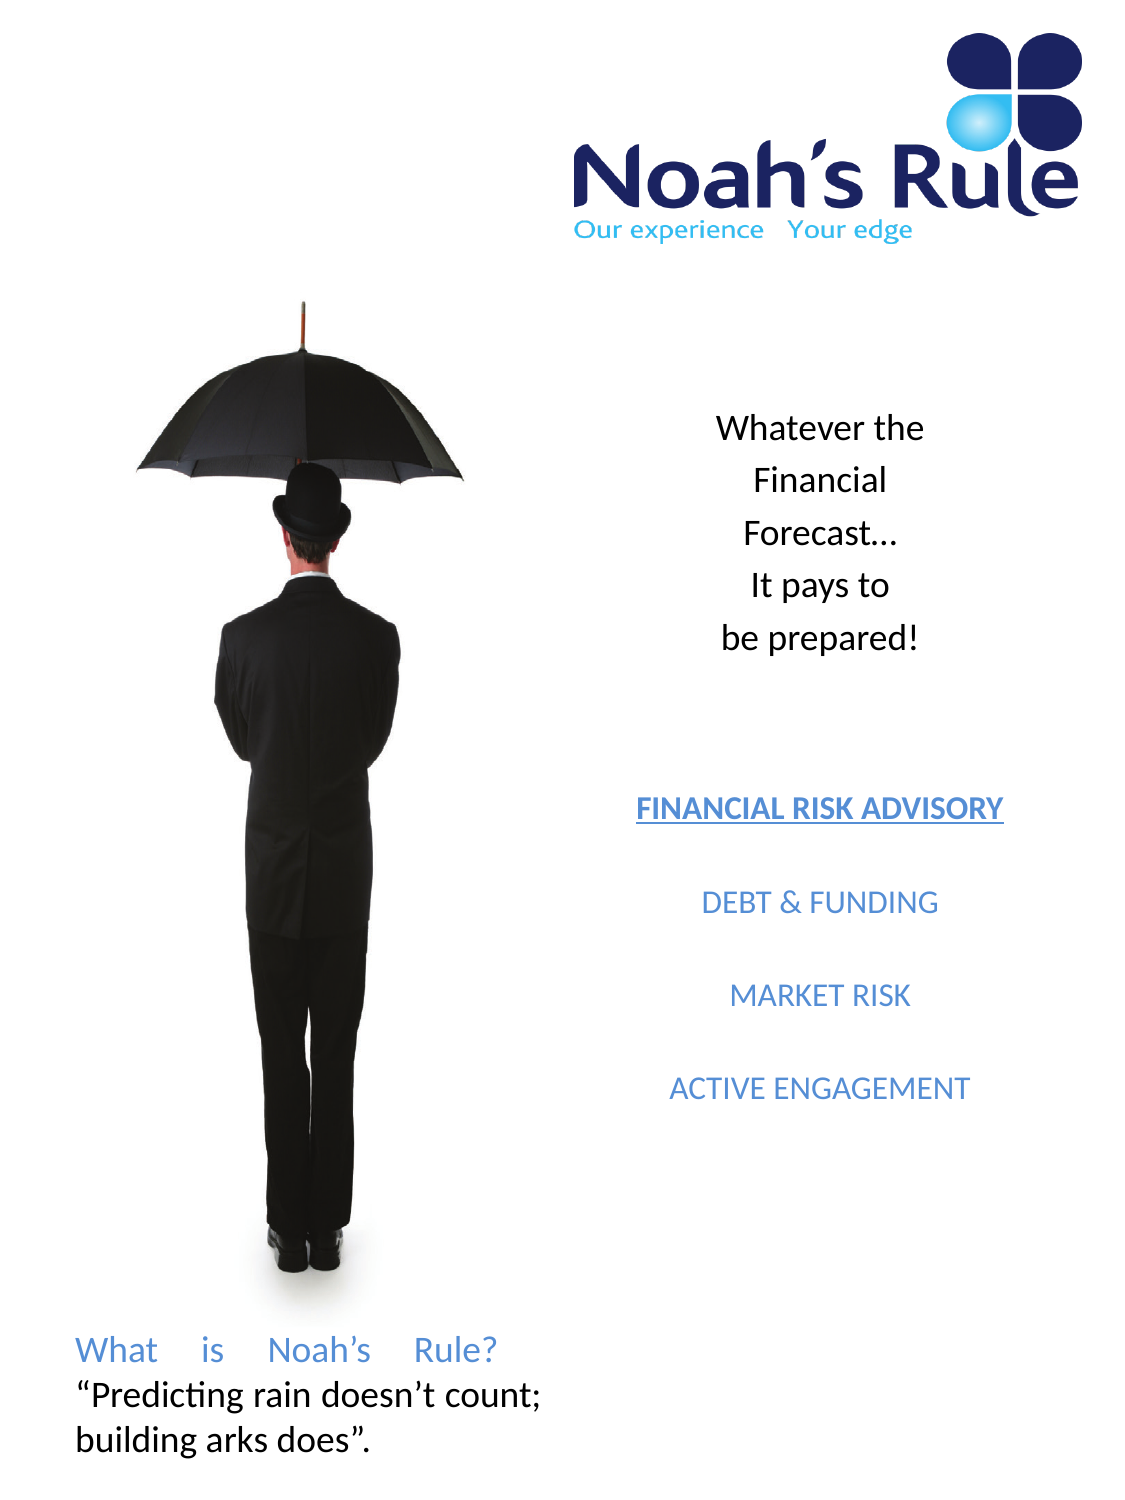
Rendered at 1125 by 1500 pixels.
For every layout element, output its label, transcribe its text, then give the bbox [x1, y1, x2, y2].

list Whatever the Financial Forecast… It pays to be prepared! FINANCIAL RISK ADVISORY DEBT & FUNDING MARKET RISK ACTIVE ENGAGEMENT [571, 250, 1069, 1340]
list What is Noah’s Rule? “Predicting rain doesn’t count; building arks does”. [60, 223, 557, 1346]
picture [89, 241, 528, 1328]
picture [574, 33, 1082, 245]
